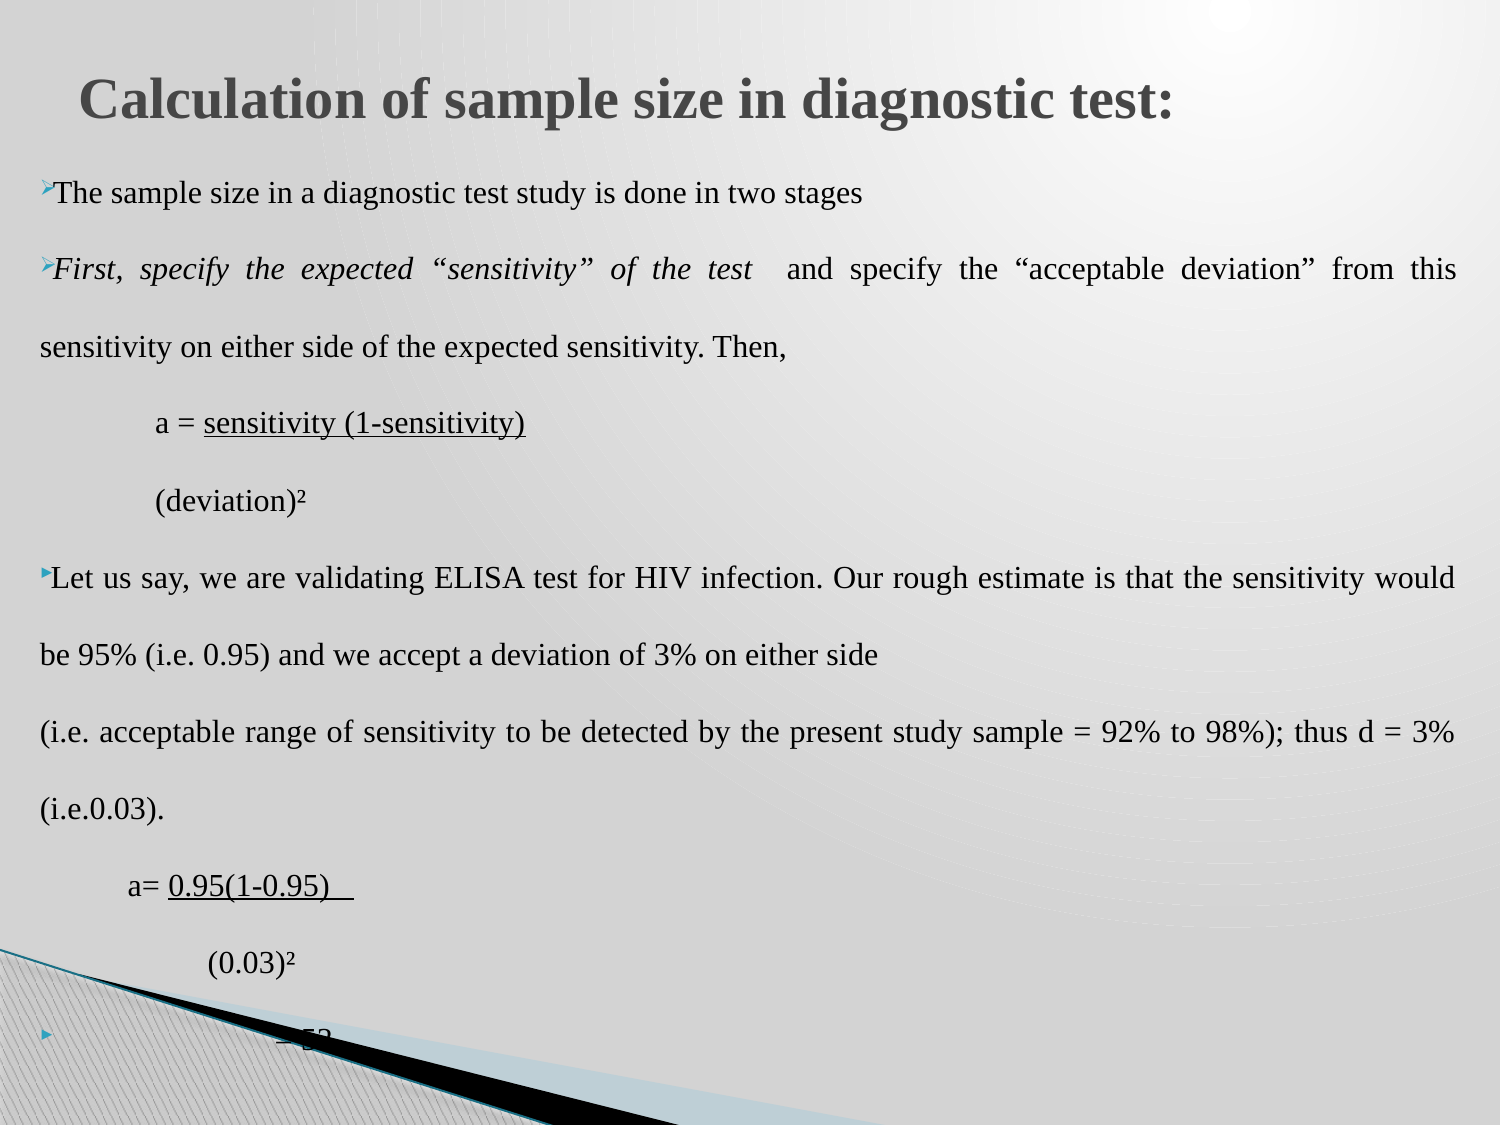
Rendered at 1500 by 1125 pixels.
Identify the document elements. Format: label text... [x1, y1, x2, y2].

list The sample size in a diagnostic test study is done in two stages First, specify the expected “sensitivity” of the test and specify the “acceptable deviation” from this sensitivity on either side of the expected sensitivity. Then, a = sensitivity (1-sensitivity) (deviation)² Let us say, we are validating ELISA test for HIV infection. Our rough estimate is that the sensitivity would be 95% (i.e. 0.95) and we accept a deviation of 3% on either side (i.e. acceptable range of sensitivity to be detected by the present study sample = 92% to 98%); thus d = 3% (i.e.0.03). a= 0.95(1-0.95) (0.03)² = 53 [24, 125, 1474, 1075]
title Calculation of sample size in diagnostic test: [62, 1, 1425, 120]
